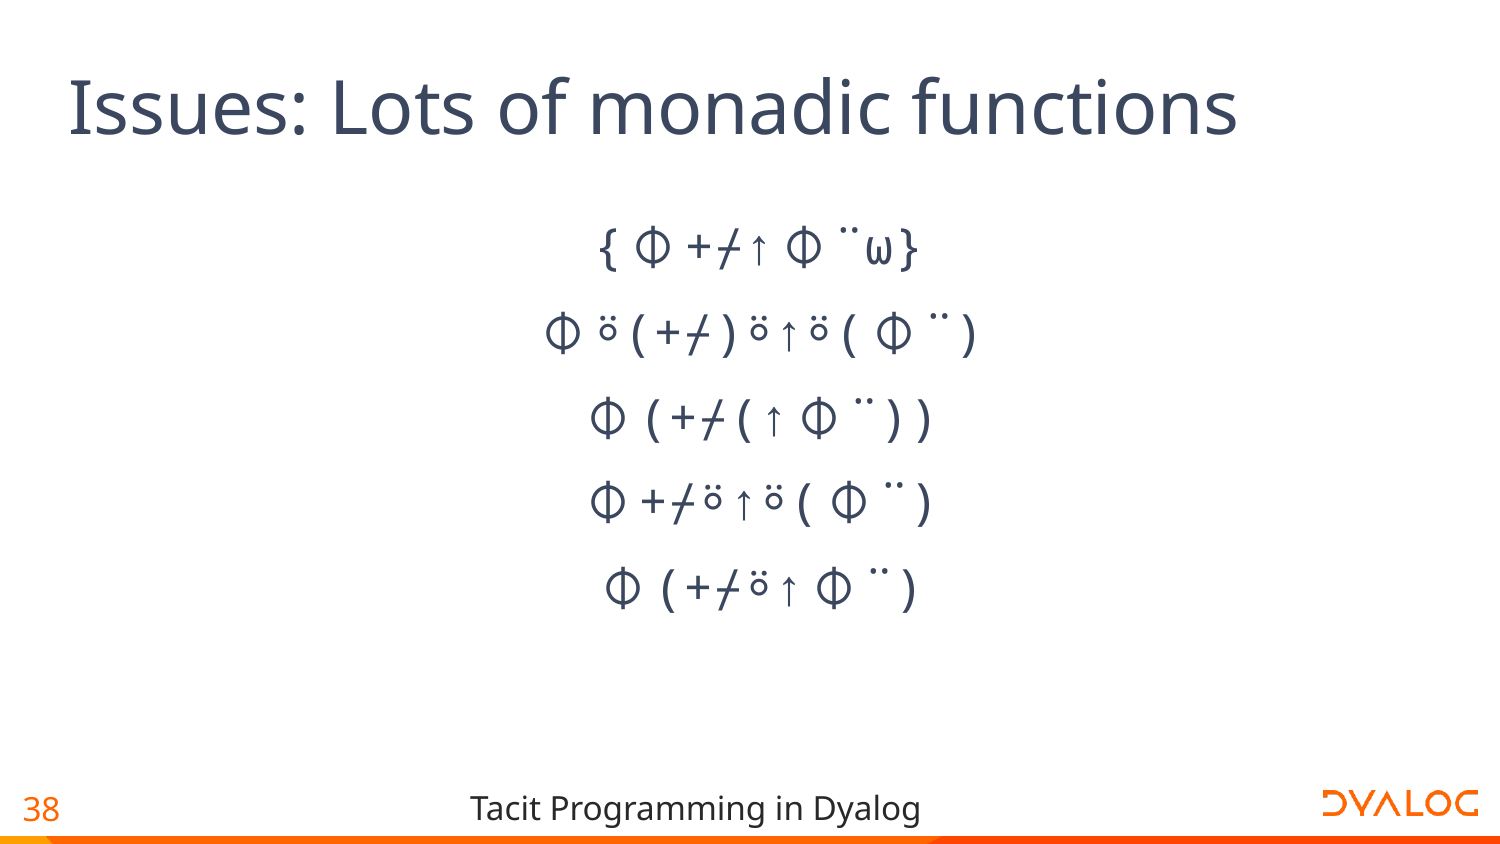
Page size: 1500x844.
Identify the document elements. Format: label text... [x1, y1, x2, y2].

picture [1323, 790, 1478, 816]
list {⌽+⌿↑⌽¨⍵} ⌽⍤(+⌿)⍤↑⍤(⌽¨) ⌽(+⌿(↑⌽¨)) ⌽+⌿⍤↑⍤(⌽¨) ⌽(+⌿⍤↑⌽¨) [53, 207, 1465, 740]
picture [0, 836, 1500, 844]
title Issues: Lots of monadic functions [53, 43, 1333, 157]
